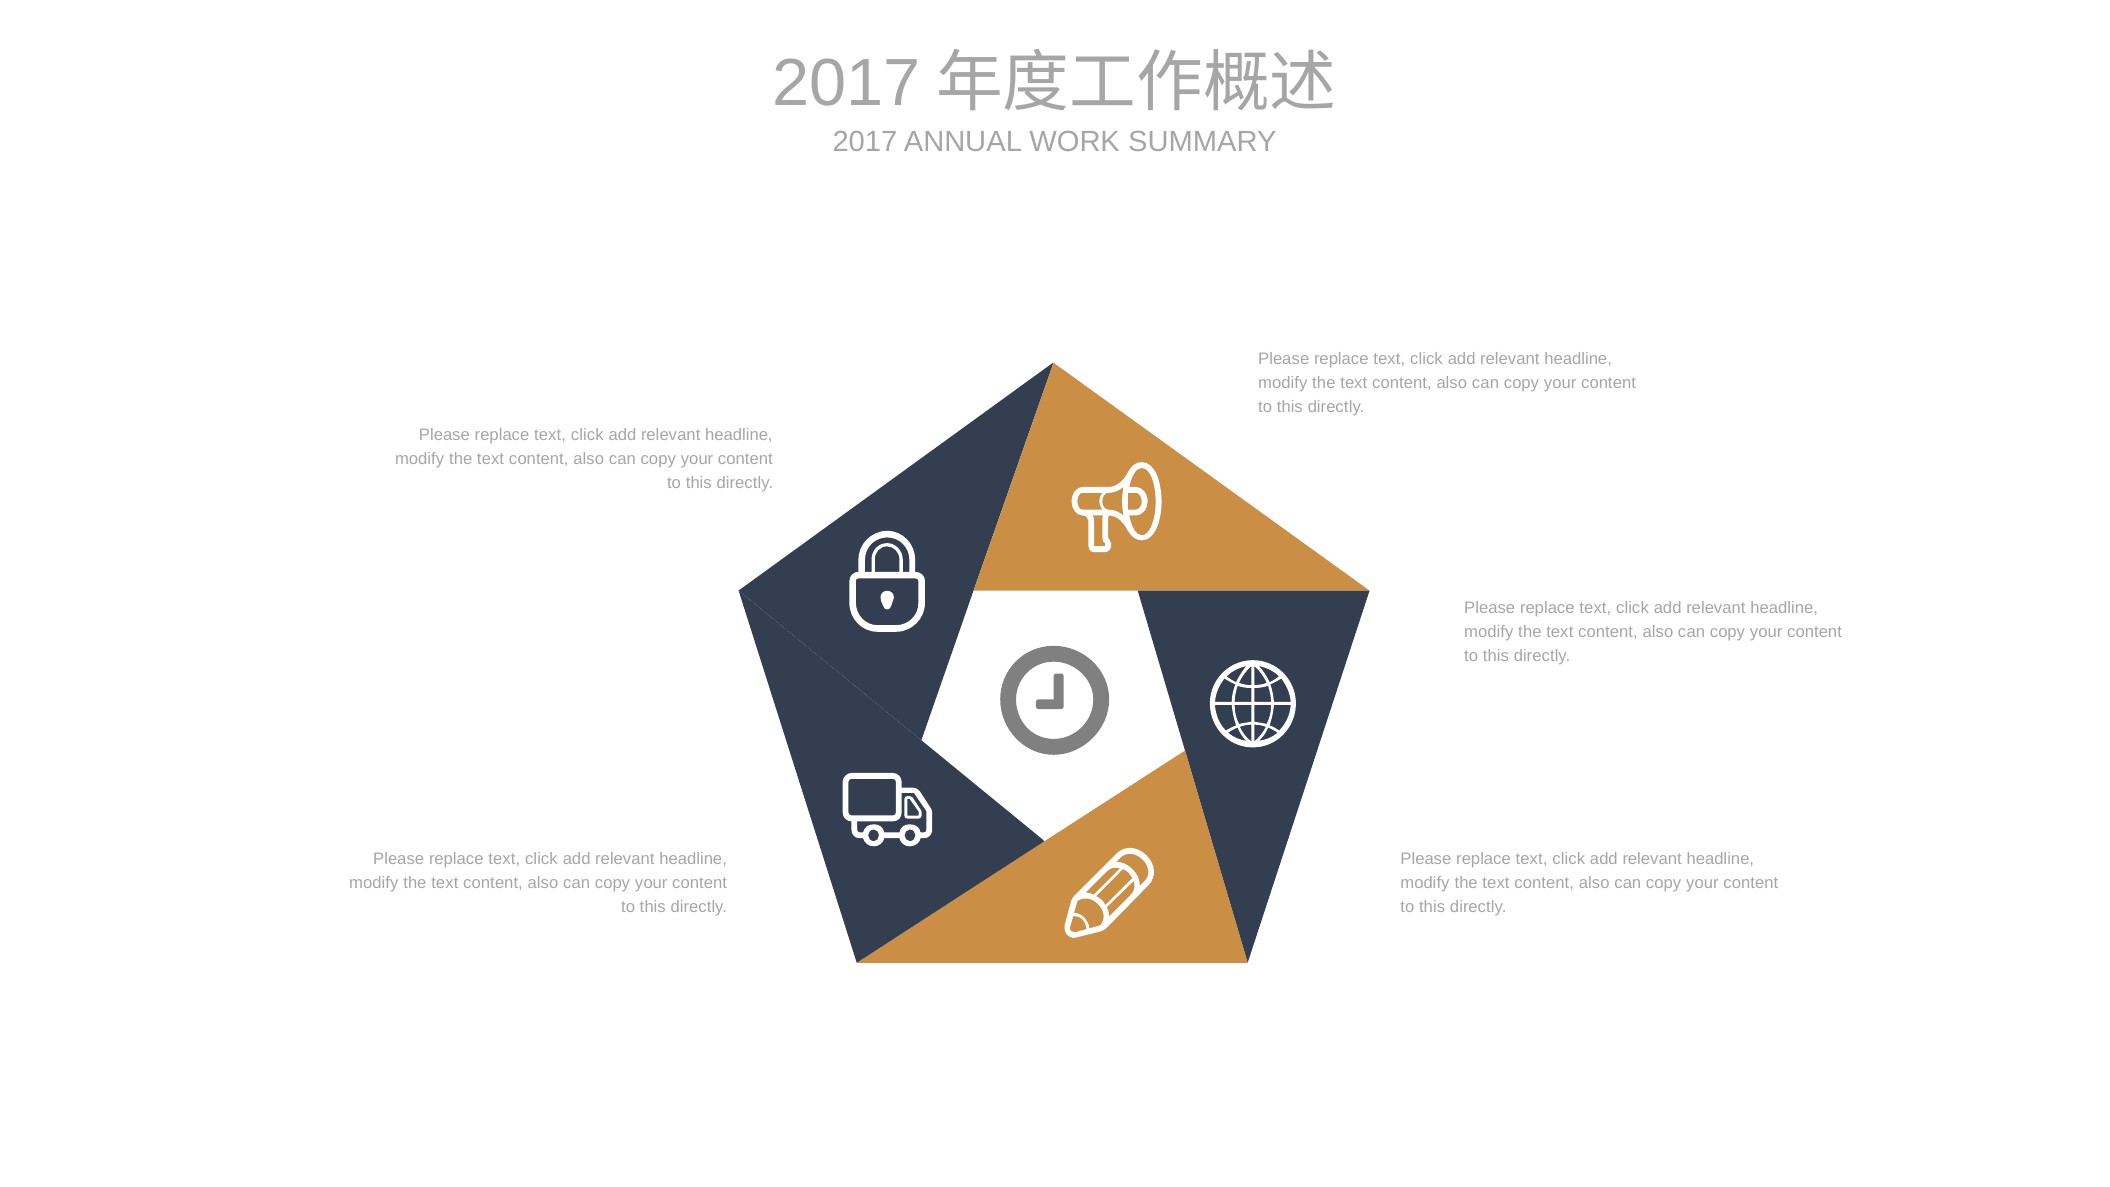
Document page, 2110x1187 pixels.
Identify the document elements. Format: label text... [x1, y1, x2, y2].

text_box [1064, 847, 1154, 938]
text_box [1209, 660, 1296, 748]
text_box [858, 750, 1248, 963]
text_box Please replace text, click add relevant headline, modify the text content, also can copy your content to this directly. [380, 419, 774, 492]
text_box [1137, 590, 1370, 962]
text_box [738, 590, 1045, 963]
text_box Please replace text, click add relevant headline, modify the text content, also can copy your content to this directly. [334, 843, 728, 916]
text_box [1000, 645, 1110, 755]
text_box 2017年度工作概述 [730, 38, 1379, 119]
text_box Please replace text, click add relevant headline, modify the text content, also can copy your content to this directly. [1464, 593, 1858, 666]
text_box [739, 362, 1053, 739]
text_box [842, 772, 933, 847]
text_box 2017 ANNUAL WORK SUMMARY [824, 122, 1285, 158]
text_box Please replace text, click add relevant headline, modify the text content, also can copy your content to this directly. [1258, 343, 1652, 416]
text_box [973, 362, 1369, 591]
text_box [1071, 462, 1162, 553]
text_box Please replace text, click add relevant headline, modify the text content, also can copy your content to this directly. [1400, 843, 1795, 916]
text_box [849, 530, 925, 632]
